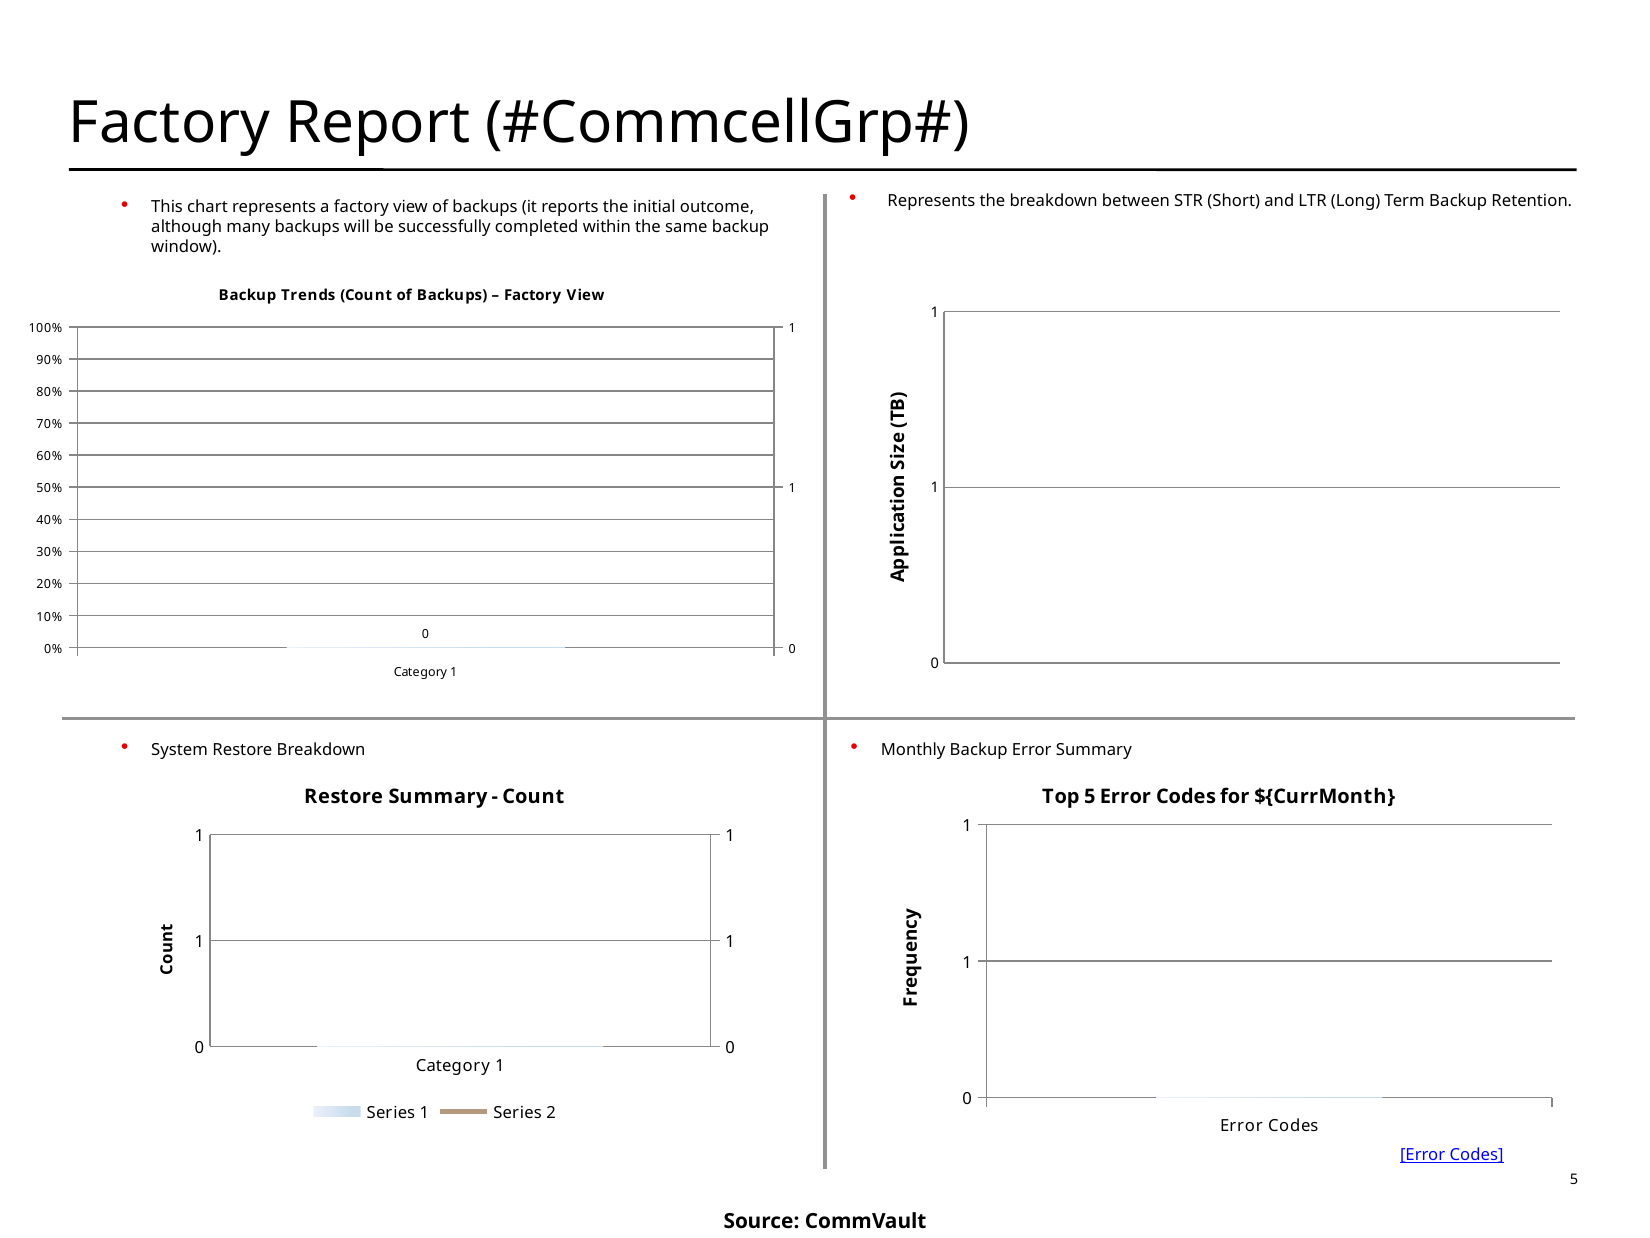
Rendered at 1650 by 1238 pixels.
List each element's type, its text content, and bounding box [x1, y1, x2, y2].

text_box Source: CommVault [723, 1207, 927, 1233]
list This chart represents a factory view of backups (it reports the initial outcome, although many backups will be successfully completed within the same backup window). [121, 196, 791, 257]
text_box System Restore Breakdown [121, 738, 791, 782]
title Factory Report (#CommcellGrp#) [68, 0, 1577, 155]
chart [862, 759, 1576, 1141]
text_box 4 [1510, 1142, 1579, 1188]
text_box Monthly Backup Error Summary [851, 738, 1520, 782]
text_box Represents the breakdown between STR (Short) and LTR (Long) Term Backup Retention. [849, 193, 1588, 237]
chart [851, 293, 1576, 682]
text_box [Error Codes] [1400, 1147, 1575, 1169]
chart [121, 759, 748, 1130]
chart [12, 262, 813, 689]
